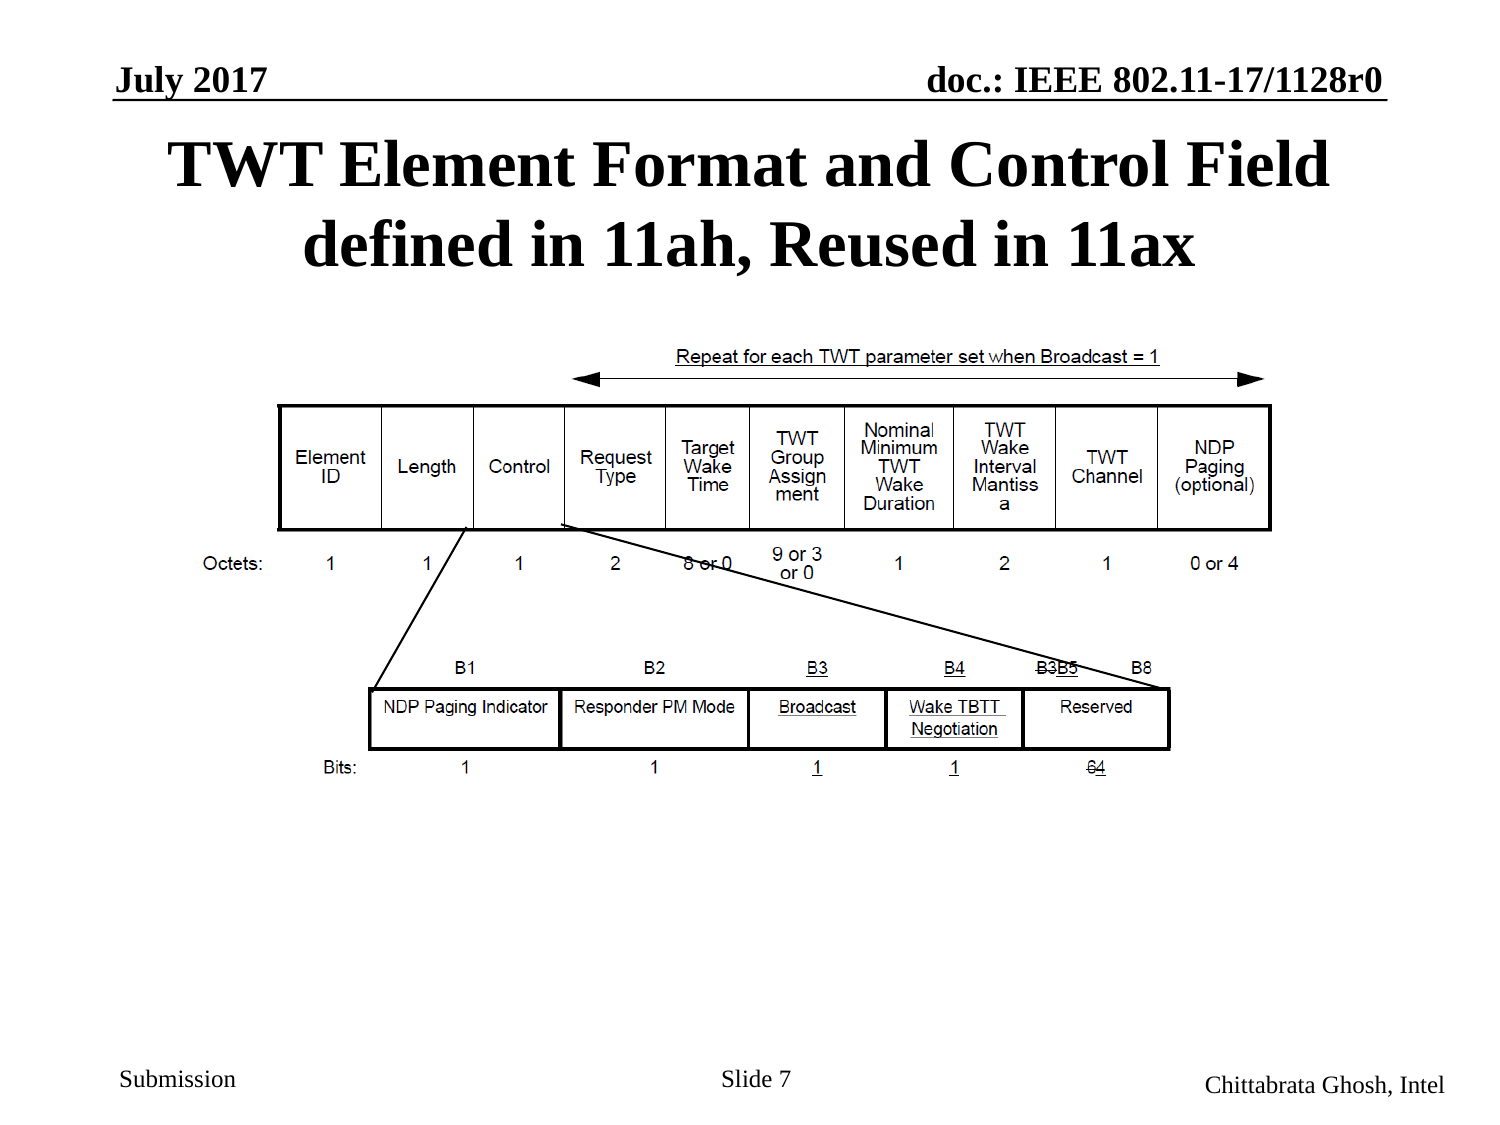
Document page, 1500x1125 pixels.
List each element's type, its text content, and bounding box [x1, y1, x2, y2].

text_box doc.: IEEE 802.11-17/1128r0 [851, 54, 1384, 100]
picture [182, 345, 1306, 594]
title TWT Element Format and Control Field defined in 11ah, Reused in 11ax [112, 112, 1388, 288]
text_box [371, 526, 467, 693]
text_box Chittabrata Ghosh, Intel [1204, 1068, 1446, 1099]
slide_number Slide 7 [712, 1062, 800, 1093]
text_box July 2017 [114, 54, 269, 100]
picture [310, 650, 1190, 788]
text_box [560, 524, 1167, 690]
